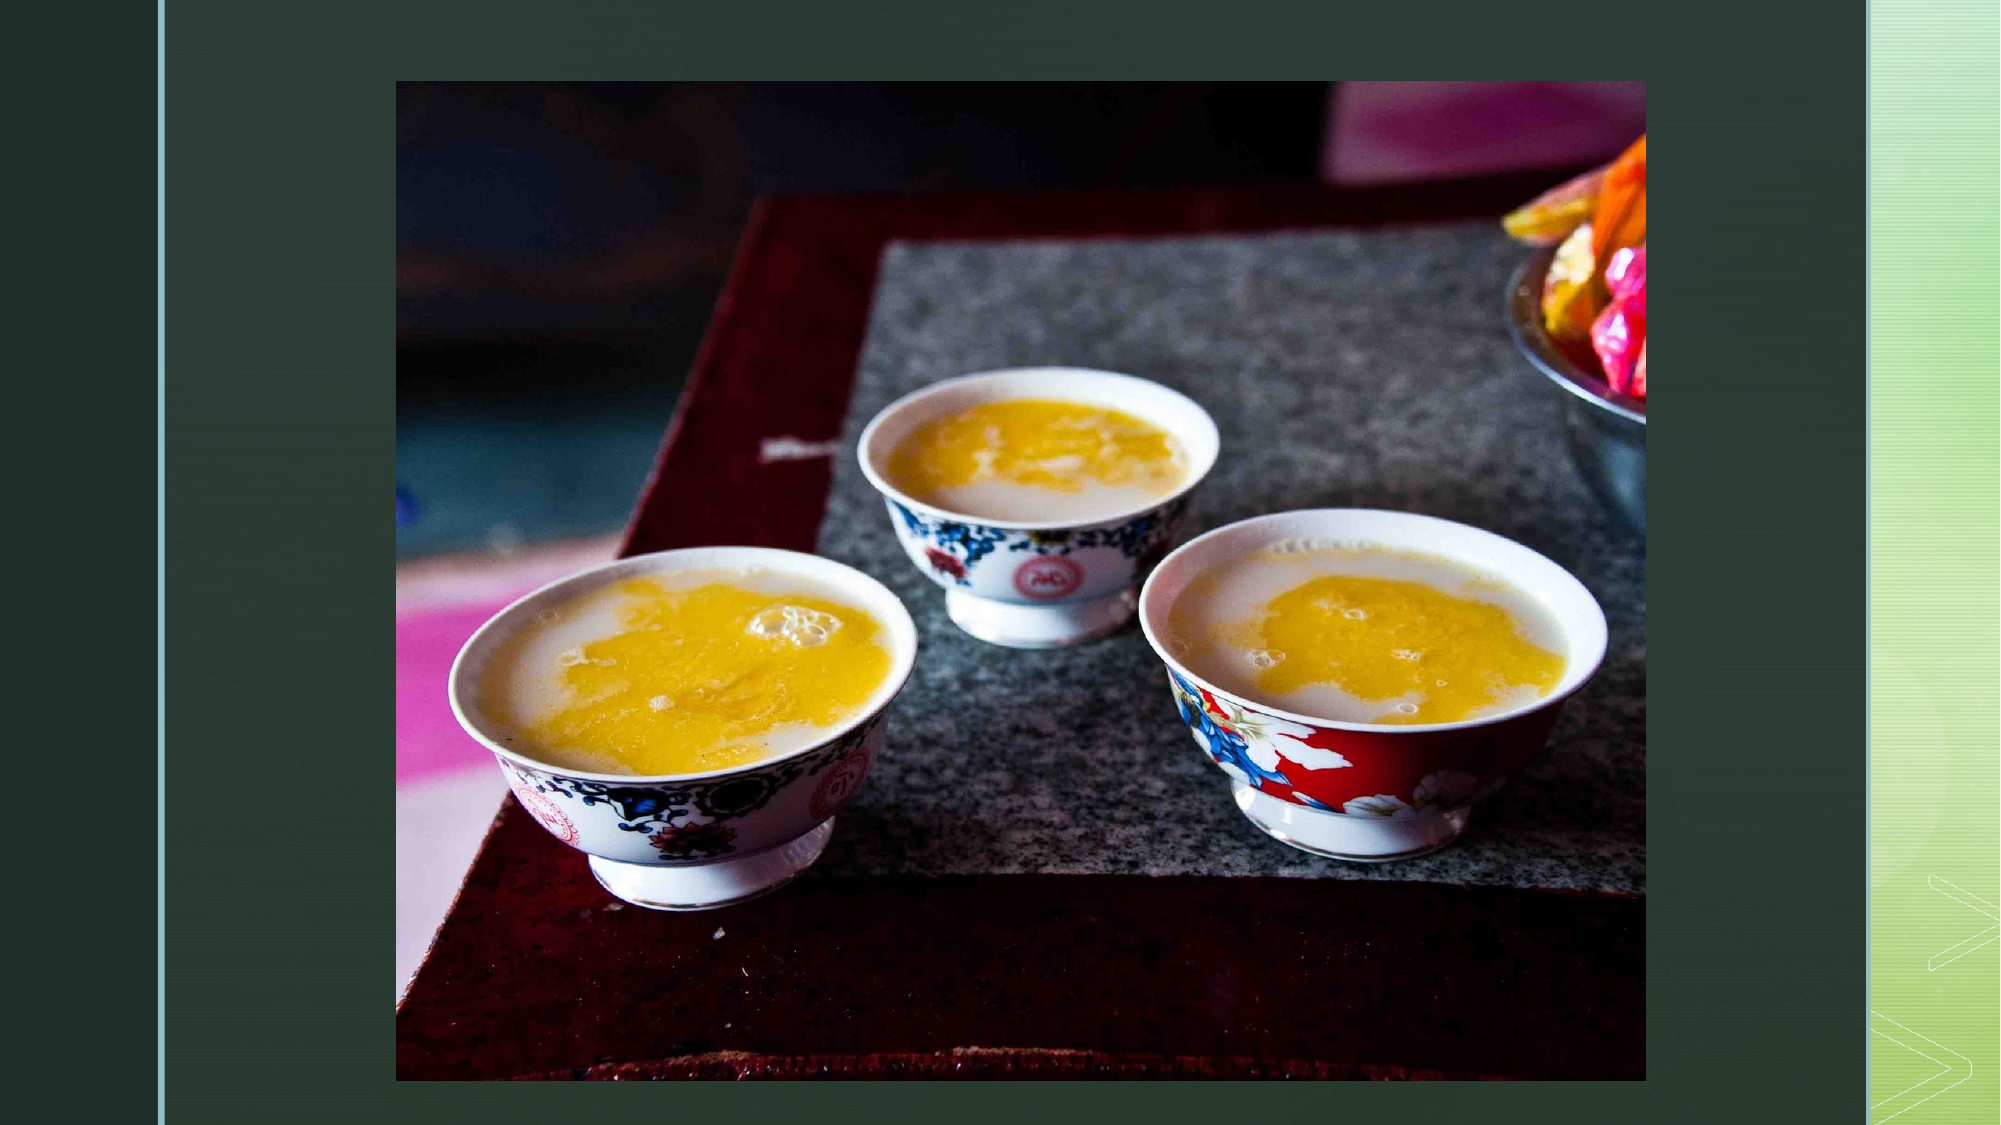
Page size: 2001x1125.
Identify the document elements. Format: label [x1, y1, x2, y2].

picture [396, 81, 1647, 1082]
picture [1871, 0, 2001, 1125]
